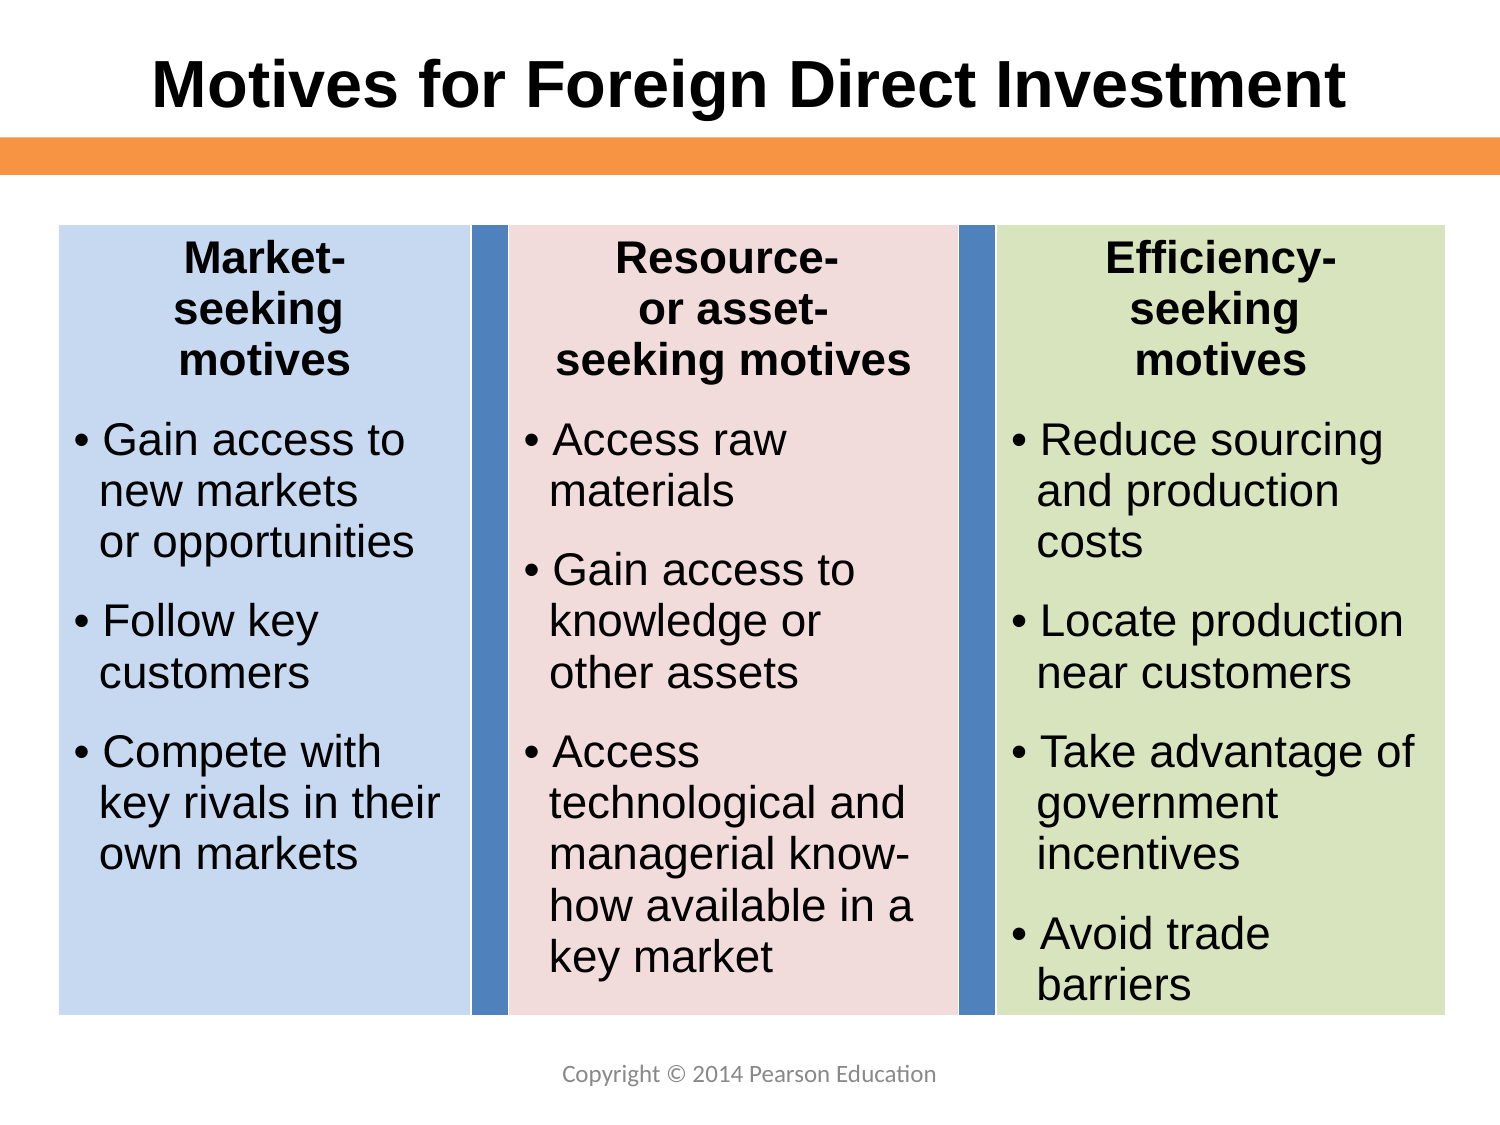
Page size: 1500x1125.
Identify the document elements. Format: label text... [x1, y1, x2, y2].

table_header Efficiency- seeking motives • Reduce sourcing and production costs • Locate production near customers • Take advantage of government incentives • Avoid trade barriers [997, 225, 1445, 1015]
table_header Resource- or asset- seeking motives • Access raw materials • Gain access to knowledge or other assets • Access technological and managerial know- how available in a key market [509, 225, 958, 1015]
title Motives for Foreign Direct Investment [112, 12, 1388, 135]
table_header [959, 225, 995, 1015]
table_header [472, 225, 508, 1015]
footer Copyright © 2014 Pearson Education [512, 1042, 988, 1103]
text_box [0, 135, 1500, 177]
table_header Market- seeking motives • Gain access to new markets or opportunities • Follow key customers • Compete with key rivals in their own markets [59, 225, 470, 1015]
